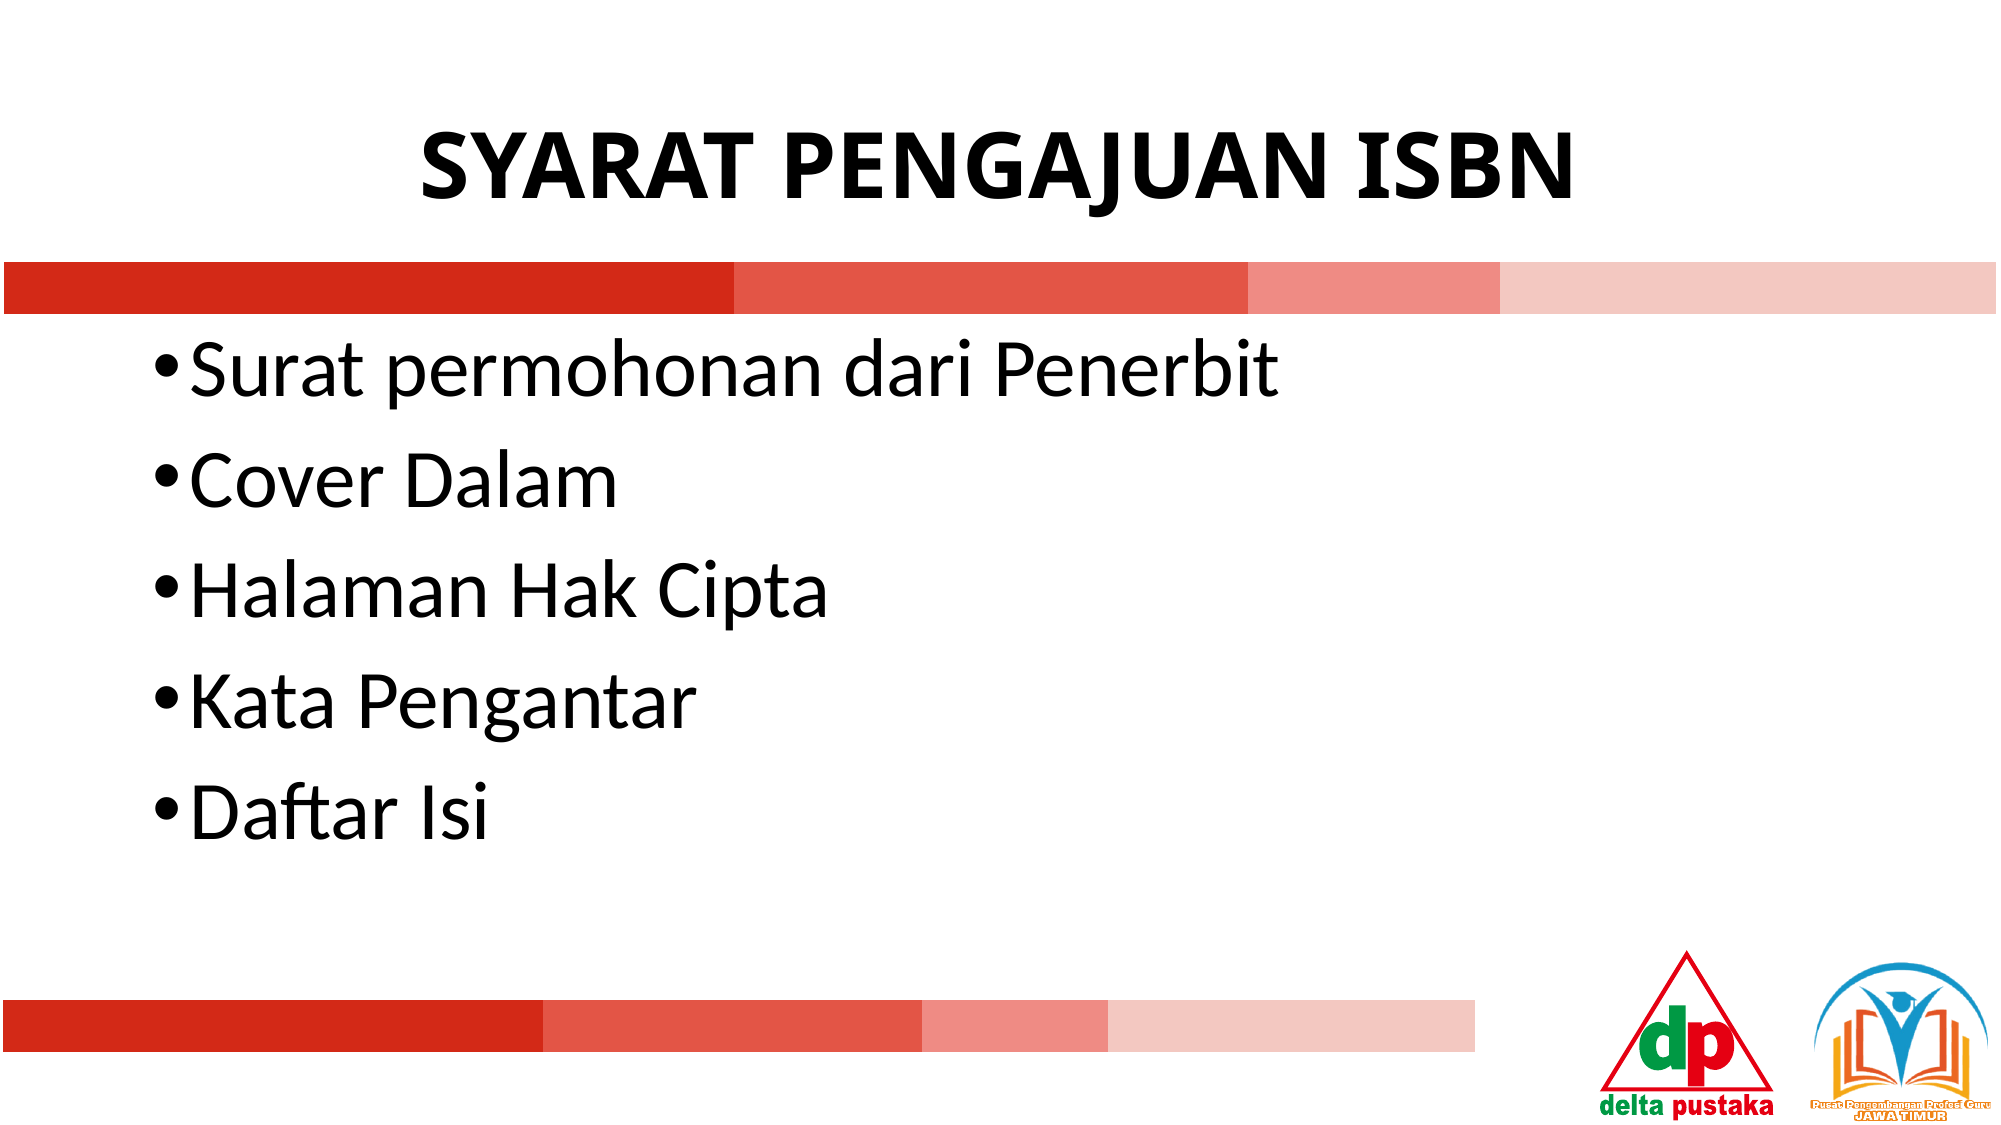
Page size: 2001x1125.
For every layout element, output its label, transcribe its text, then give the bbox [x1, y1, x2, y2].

list Surat permohonan dari Penerbit Cover Dalam Halaman Hak Cipta Kata Pengantar Daftar Isi [137, 317, 1863, 937]
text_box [0, 937, 2000, 1125]
title SYARAT PENGAJUAN ISBN [137, 59, 1863, 259]
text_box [0, 259, 2000, 317]
